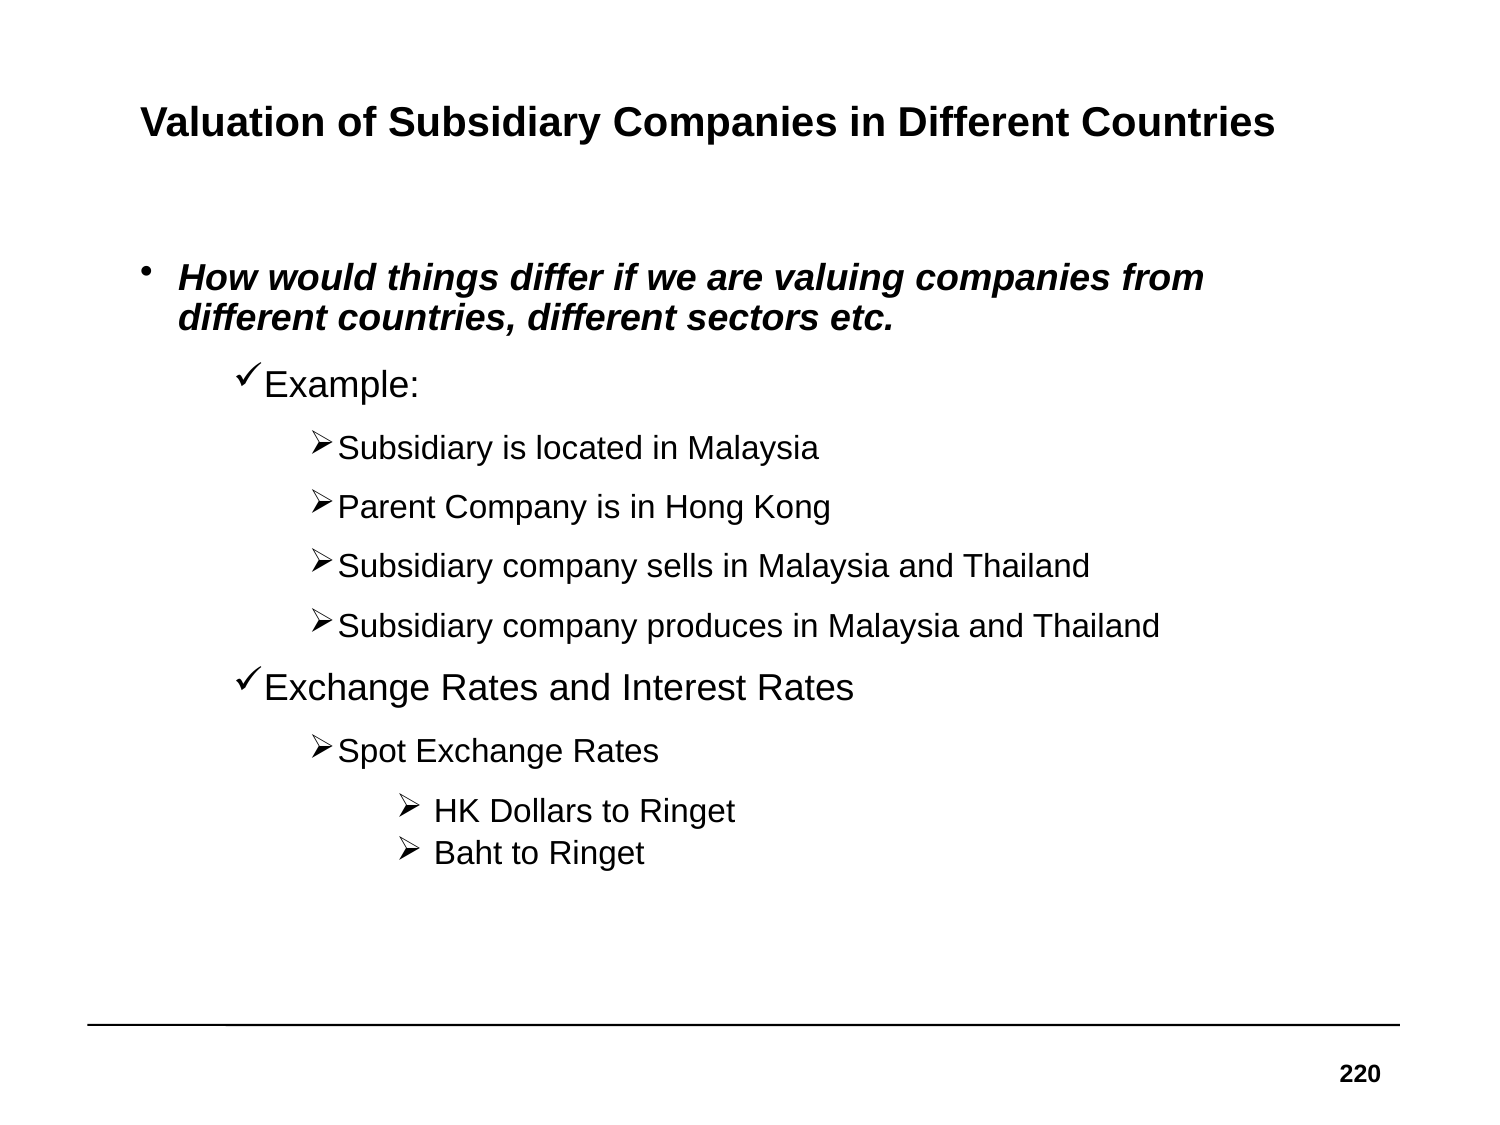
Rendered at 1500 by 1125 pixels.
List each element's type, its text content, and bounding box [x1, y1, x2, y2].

title Valuation of Subsidiary Companies in Different Countries [125, 87, 1375, 225]
list How would things differ if we are valuing companies from different countries, different sectors etc. Example: Subsidiary is located in Malaysia Parent Company is in Hong Kong Subsidiary company sells in Malaysia and Thailand Subsidiary company produces in Malaysia and Thailand Exchange Rates and Interest Rates Spot Exchange Rates HK Dollars to Ringet Baht to Ringet [125, 249, 1338, 1000]
